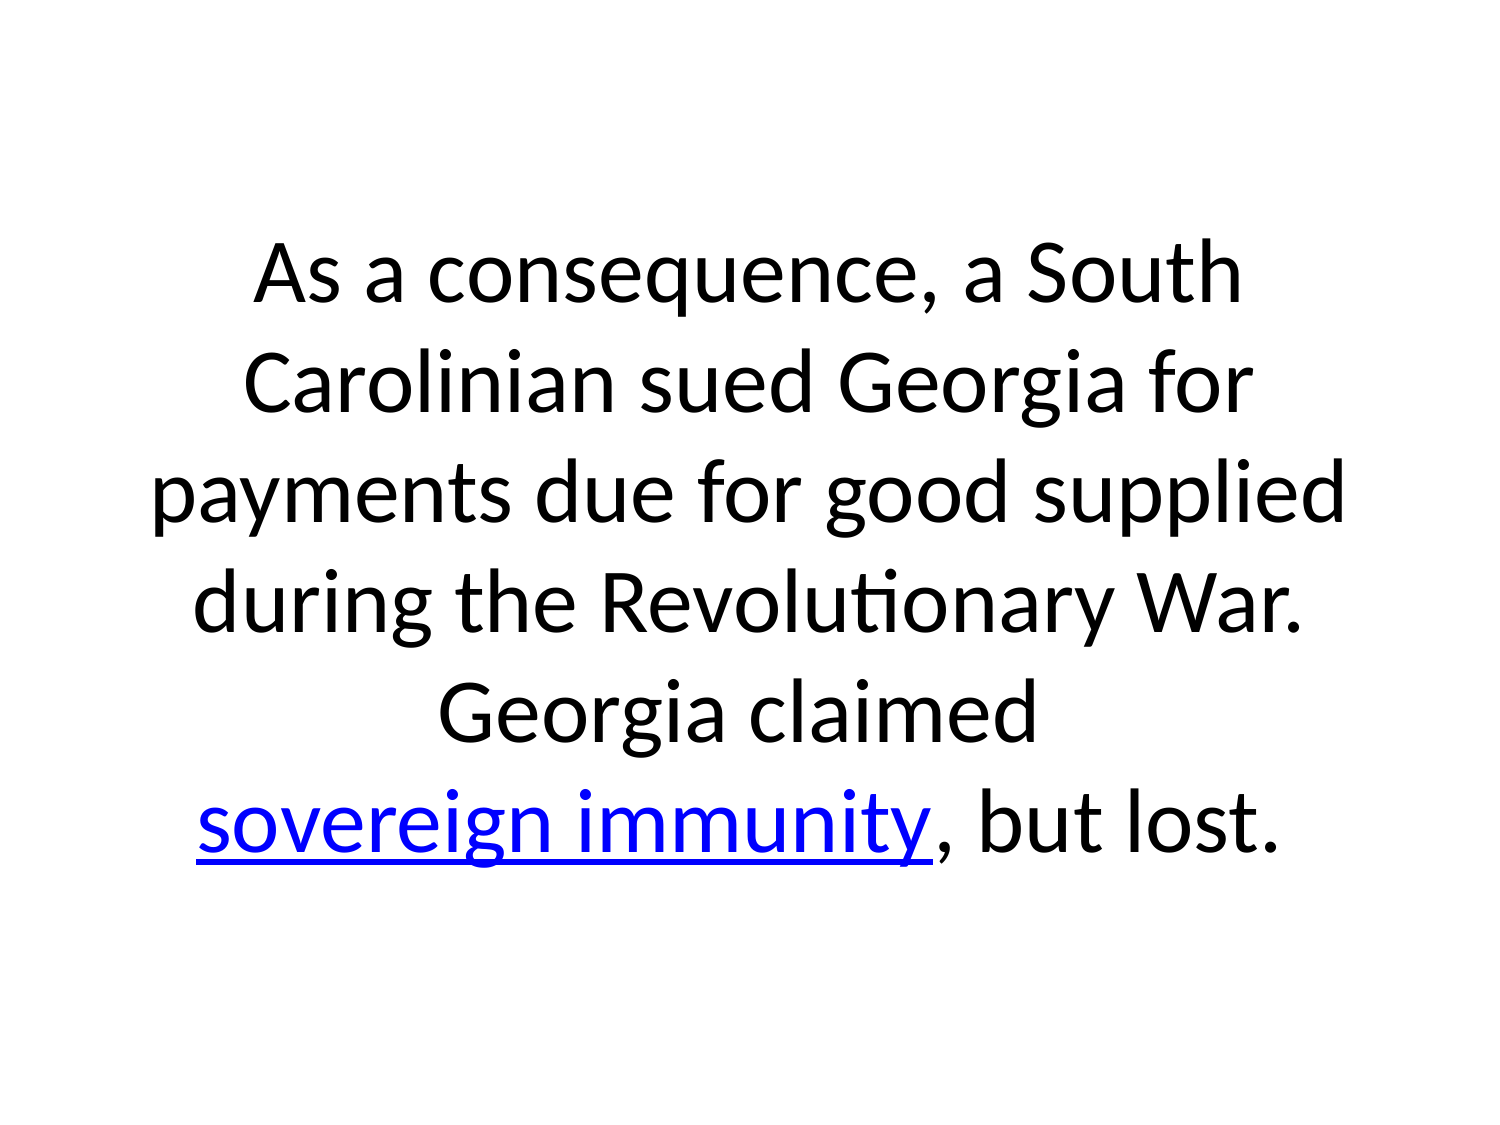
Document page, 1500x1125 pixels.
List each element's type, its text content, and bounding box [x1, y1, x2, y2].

title As a consequence, a South Carolinian sued Georgia for payments due for good supplied during the Revolutionary War. Georgia claimed sovereign immunity, but lost. [74, 44, 1426, 1038]
